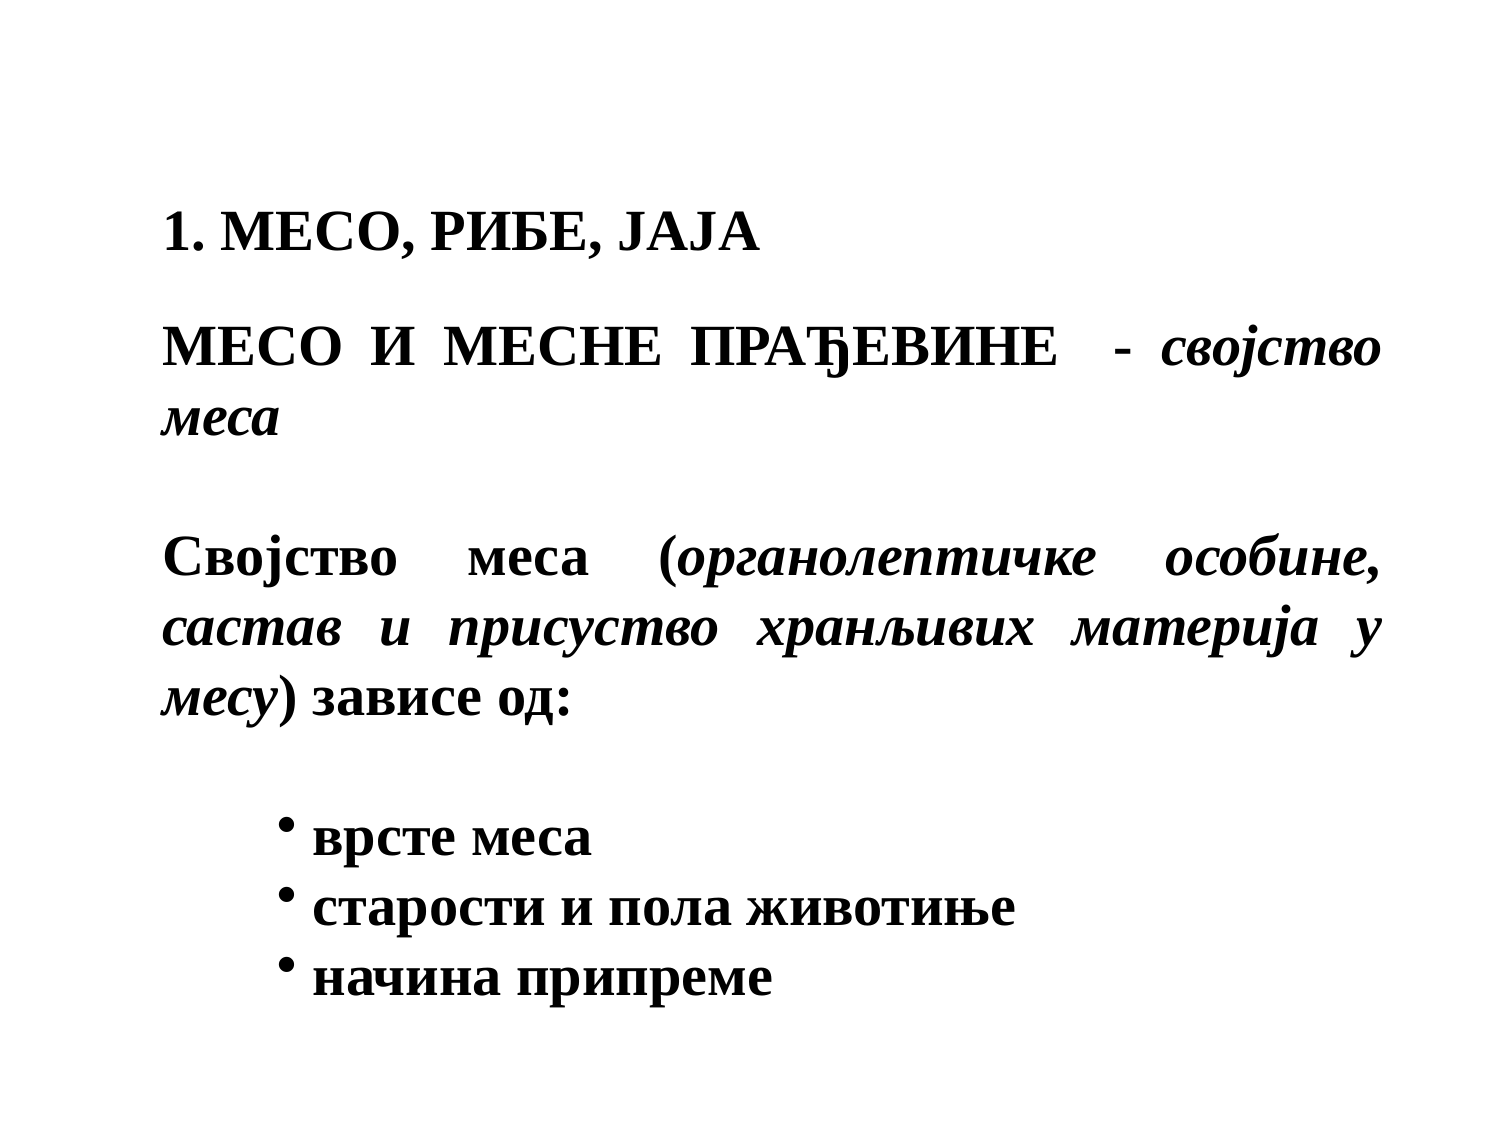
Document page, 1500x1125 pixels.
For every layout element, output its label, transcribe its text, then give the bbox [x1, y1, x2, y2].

text_box 1. МЕСО, РИБЕ, ЈАЈА МЕСО И МЕСНЕ ПРАЂЕВИНЕ - својство меса Својство меса (органолептичке особине, састав и присуство хранљивих материја у месу) зависе од: врсте меса старости и пола животиње начина припреме [147, 184, 1398, 1015]
